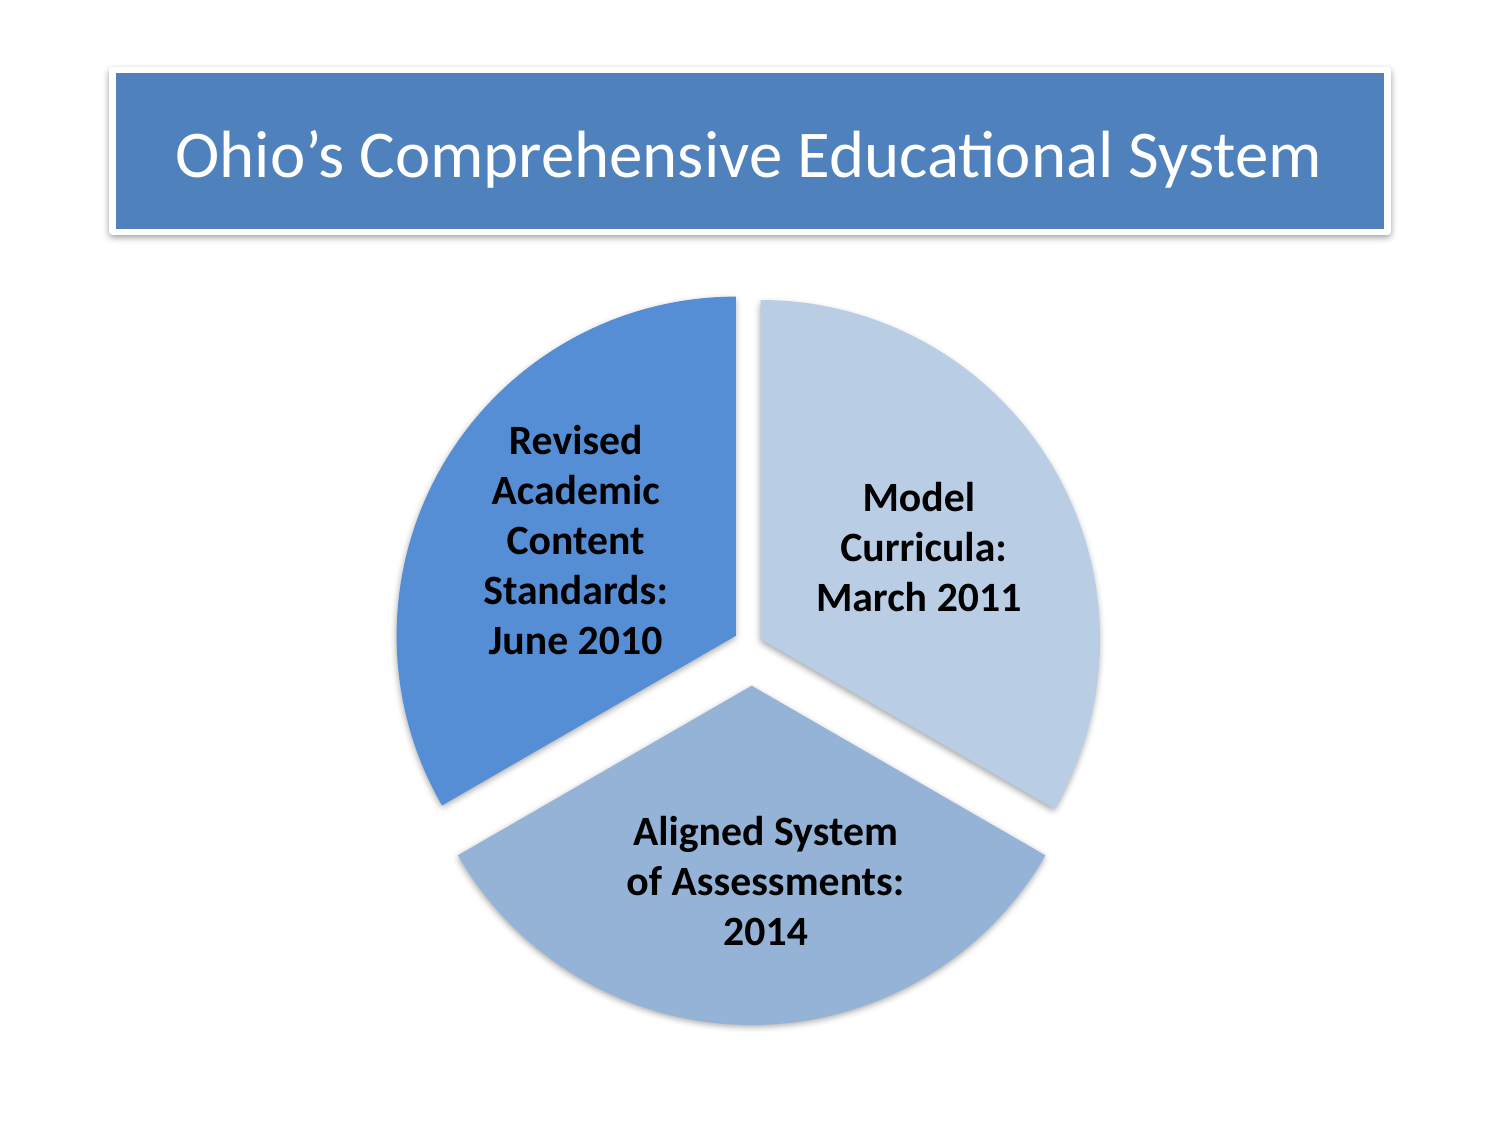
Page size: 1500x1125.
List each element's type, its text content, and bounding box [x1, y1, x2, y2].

text_box [457, 685, 1046, 1025]
text_box Revised Academic Content Standards: June 2010 [456, 405, 695, 671]
text_box Model Curricula: March 2011 [775, 462, 1063, 628]
text_box Ohio’s Comprehensive Educational System [109, 67, 1391, 235]
text_box Aligned System of Assessments: 2014 [611, 796, 920, 962]
text_box [487, 296, 736, 660]
text_box [760, 299, 1100, 809]
text_box [396, 444, 675, 806]
